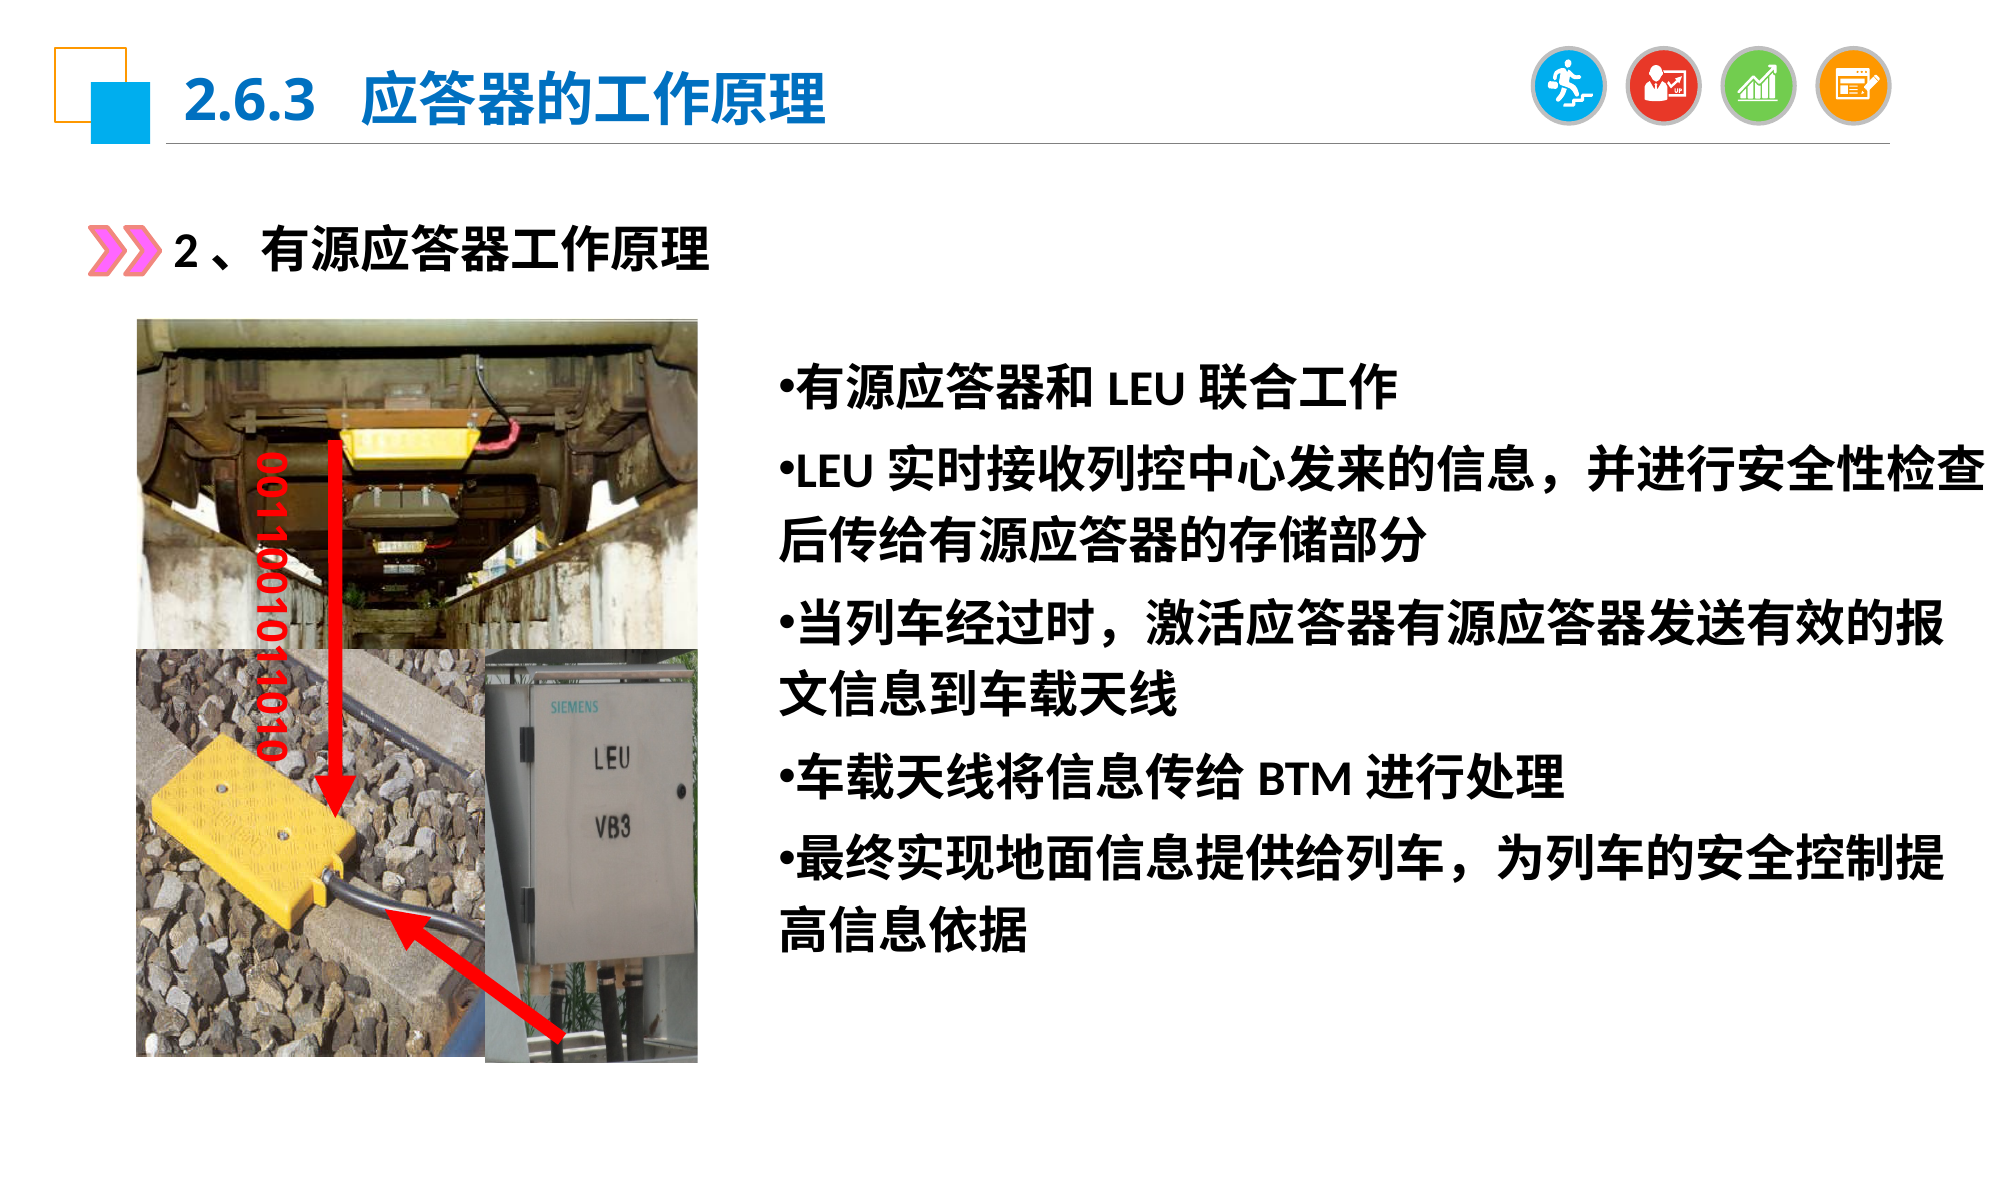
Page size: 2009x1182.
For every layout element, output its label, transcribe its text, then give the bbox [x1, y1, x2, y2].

text_box 有源应答器和LEU联合工作 LEU实时接收列控中心发来的信息，并进行安全性检查后传给有源应答器的存储部分 当列车经过时，激活应答器有源应答器发送有效的报文信息到车载天线 车载天线将信息传给BTM进行处理 最终实现地面信息提供给列车，为列车的安全控制提高信息依据 [757, 332, 2008, 1048]
picture [136, 318, 699, 1063]
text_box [89, 209, 724, 287]
text_box 2.6.3 应答器的工作原理 [163, 51, 848, 142]
